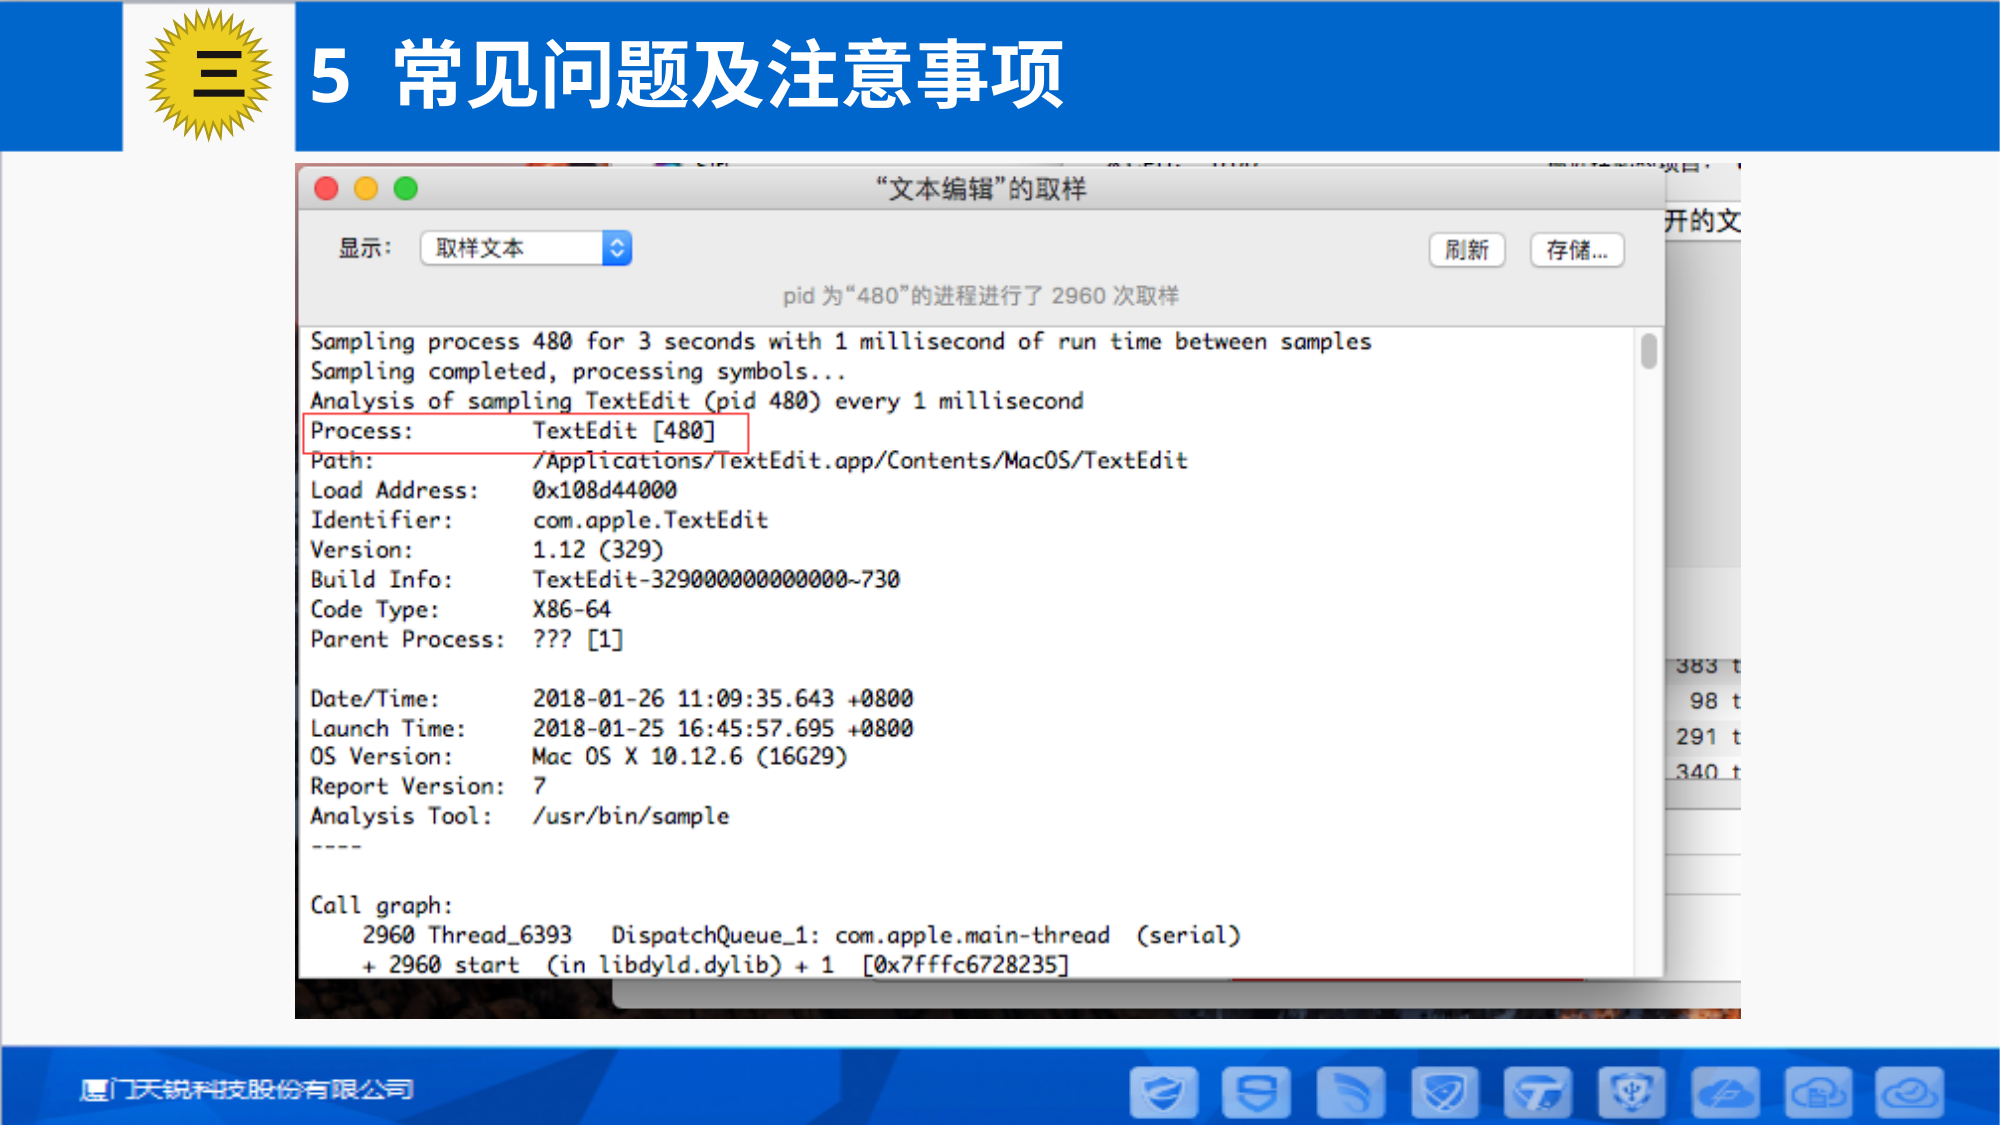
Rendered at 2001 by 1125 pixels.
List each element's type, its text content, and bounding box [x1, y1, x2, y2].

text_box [147, 11, 270, 139]
title 5 常见问题及注意事项 [295, 7, 1823, 148]
picture [0, 0, 2000, 1125]
